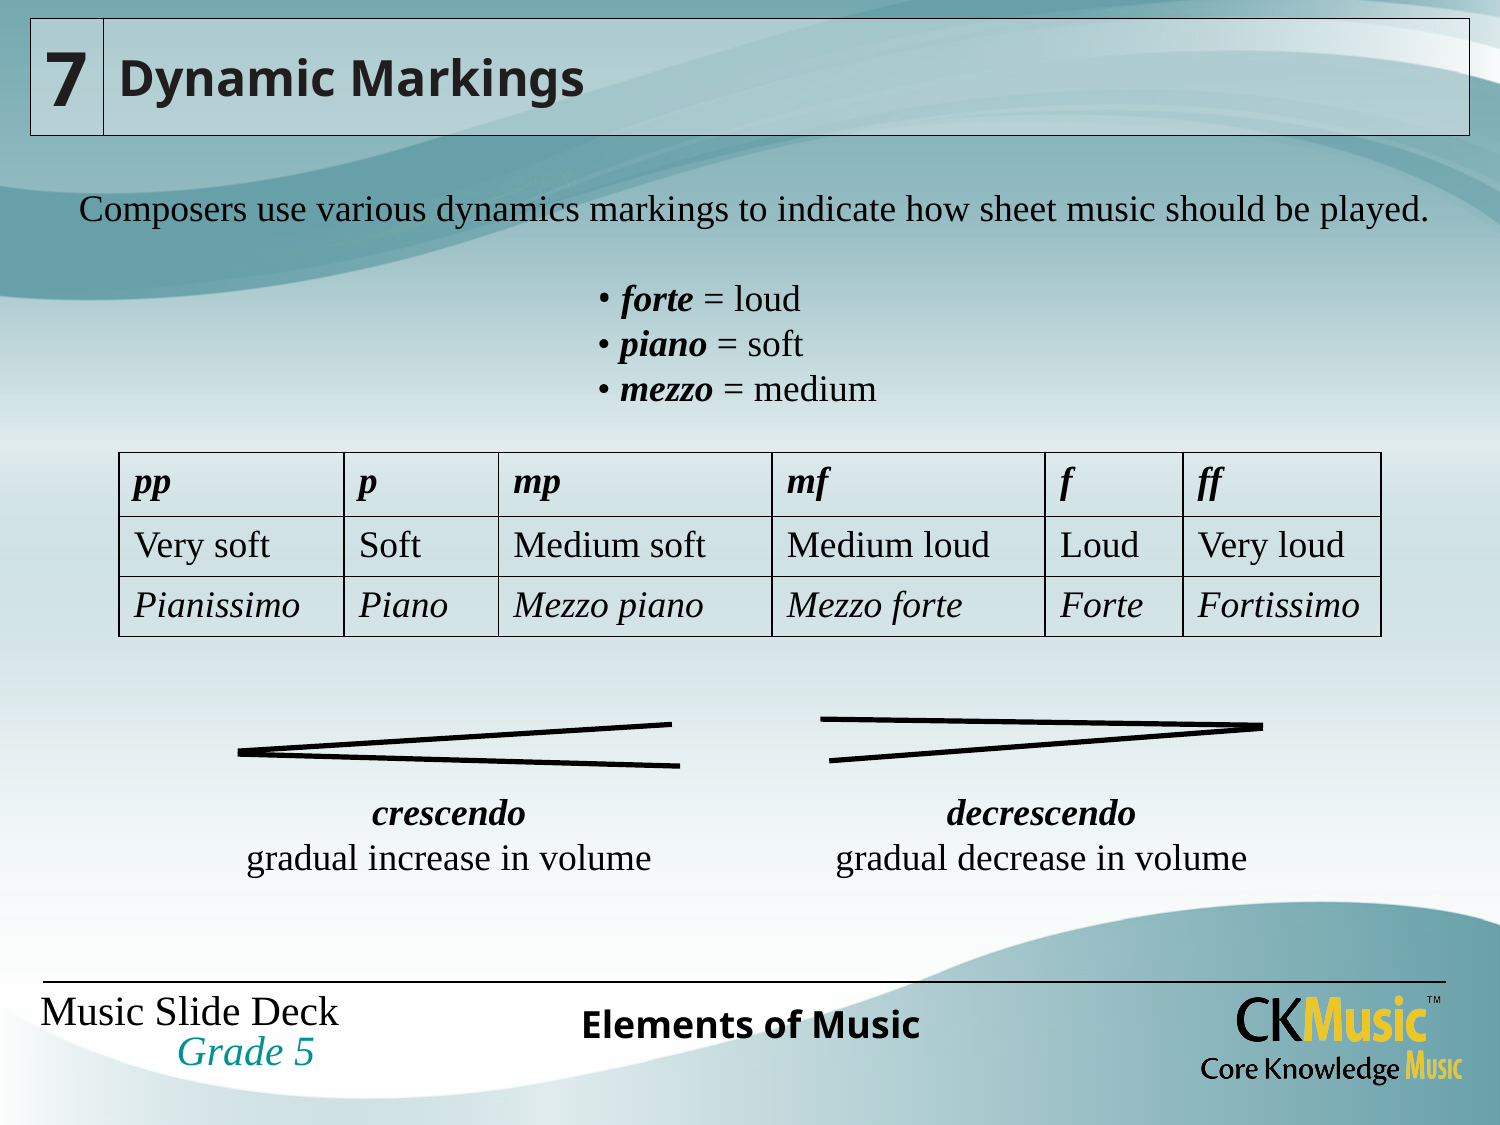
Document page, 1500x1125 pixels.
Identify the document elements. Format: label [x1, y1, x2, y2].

text_box [818, 708, 1262, 777]
picture [0, 0, 1500, 1125]
text_box [239, 705, 683, 774]
